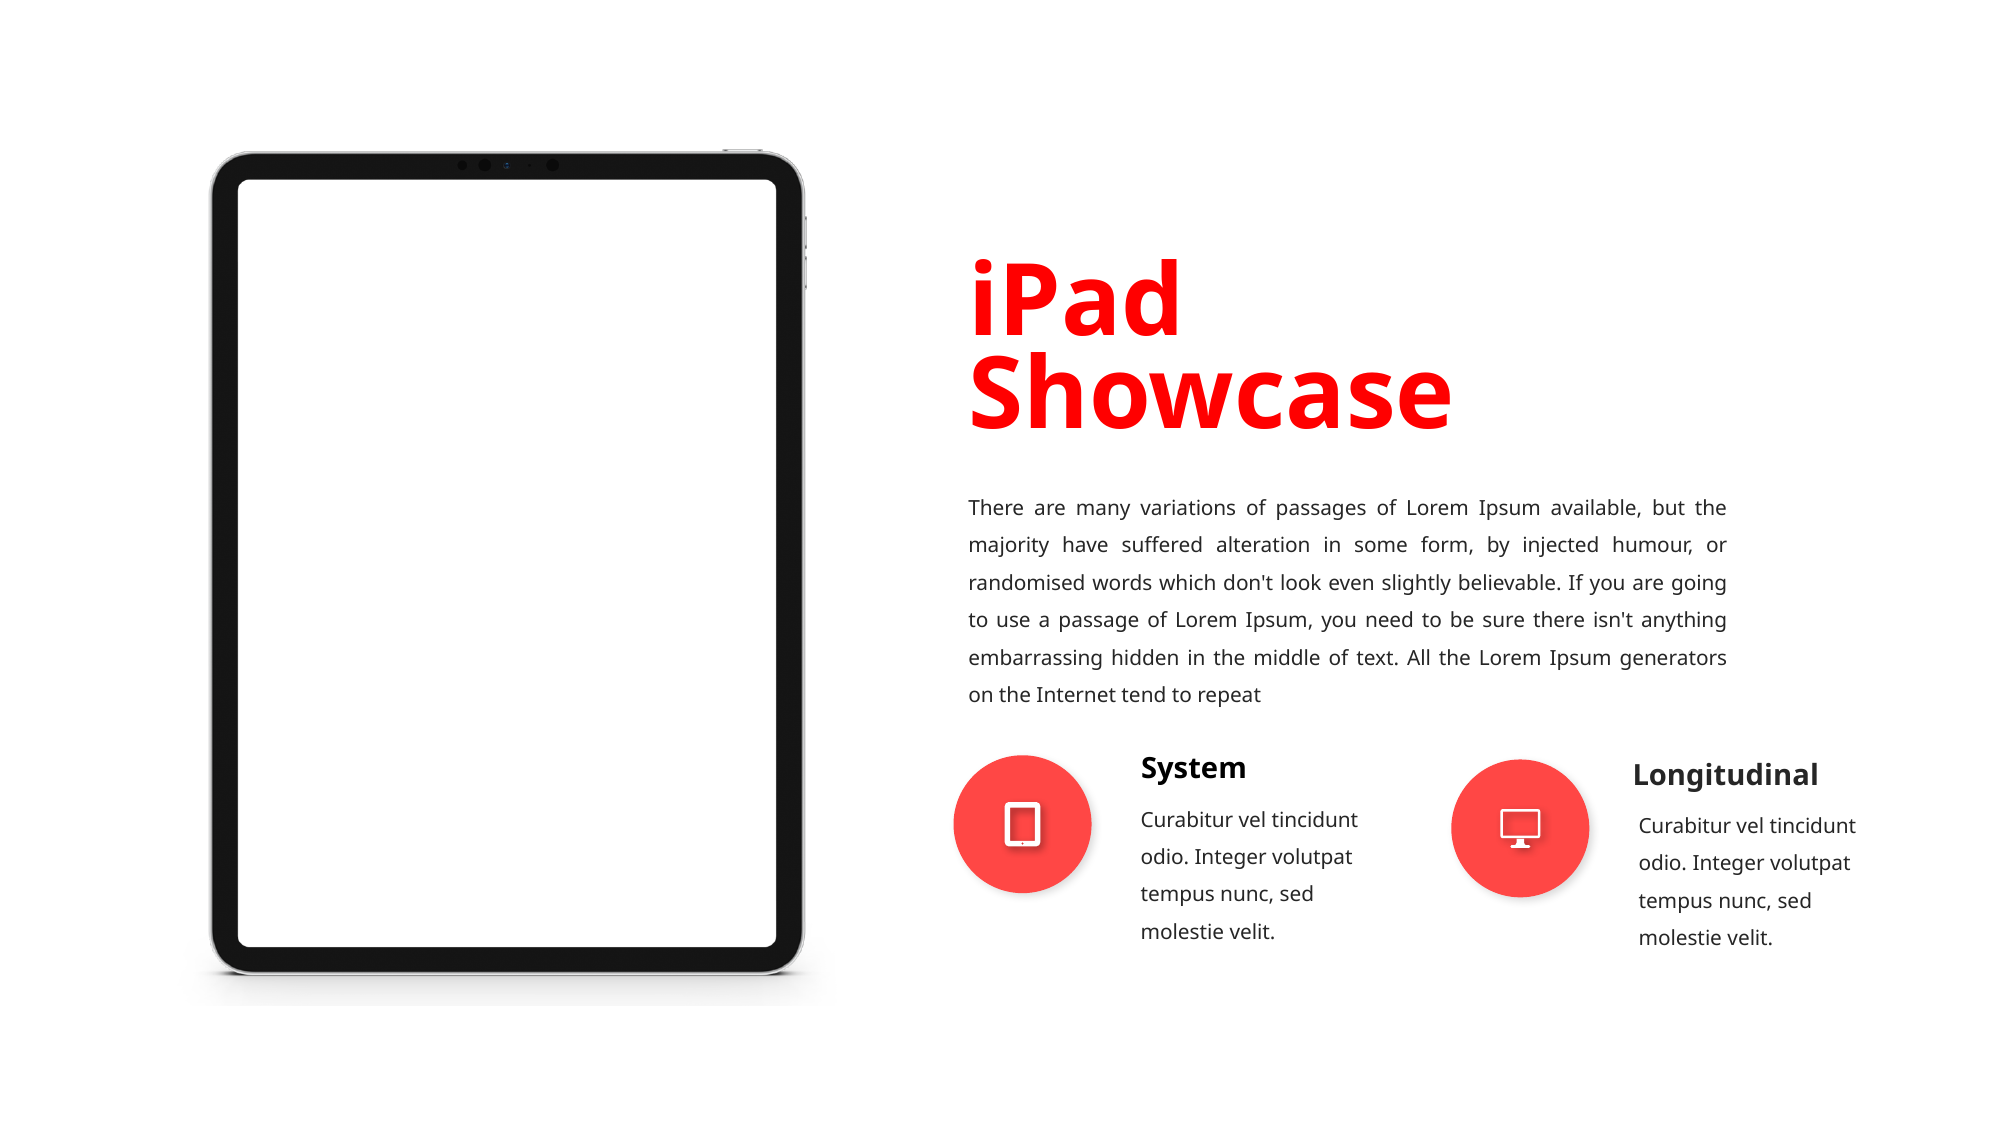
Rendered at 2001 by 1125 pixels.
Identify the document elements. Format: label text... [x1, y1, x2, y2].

text_box Curabitur vel tincidunt odio. Integer volutpat tempus nunc, sed molestie velit. [1628, 795, 1910, 955]
text_box [1500, 809, 1541, 848]
text_box Longitudinal [1617, 748, 1835, 799]
text_box [952, 754, 1093, 895]
text_box System [1126, 742, 1262, 792]
text_box There are many variations of passages of Lorem Ipsum available, but the majority have suffered alteration in some form, by injected humour, or randomised words which don't look even slightly believable. If you are going to use a passage of Lorem Ipsum, you need to be sure there isn't anything embarrassing hidden in the middle of text. All the Lorem Ipsum generators on the Internet tend to repeat [953, 474, 1742, 715]
text_box Curabitur vel tincidunt odio. Integer volutpat tempus nunc, sed molestie velit. [1130, 788, 1413, 949]
text_box [1004, 802, 1041, 847]
text_box iPad [953, 227, 1604, 321]
picture [176, 119, 838, 1006]
text_box Showcase [953, 321, 1604, 456]
text_box [1450, 758, 1591, 899]
